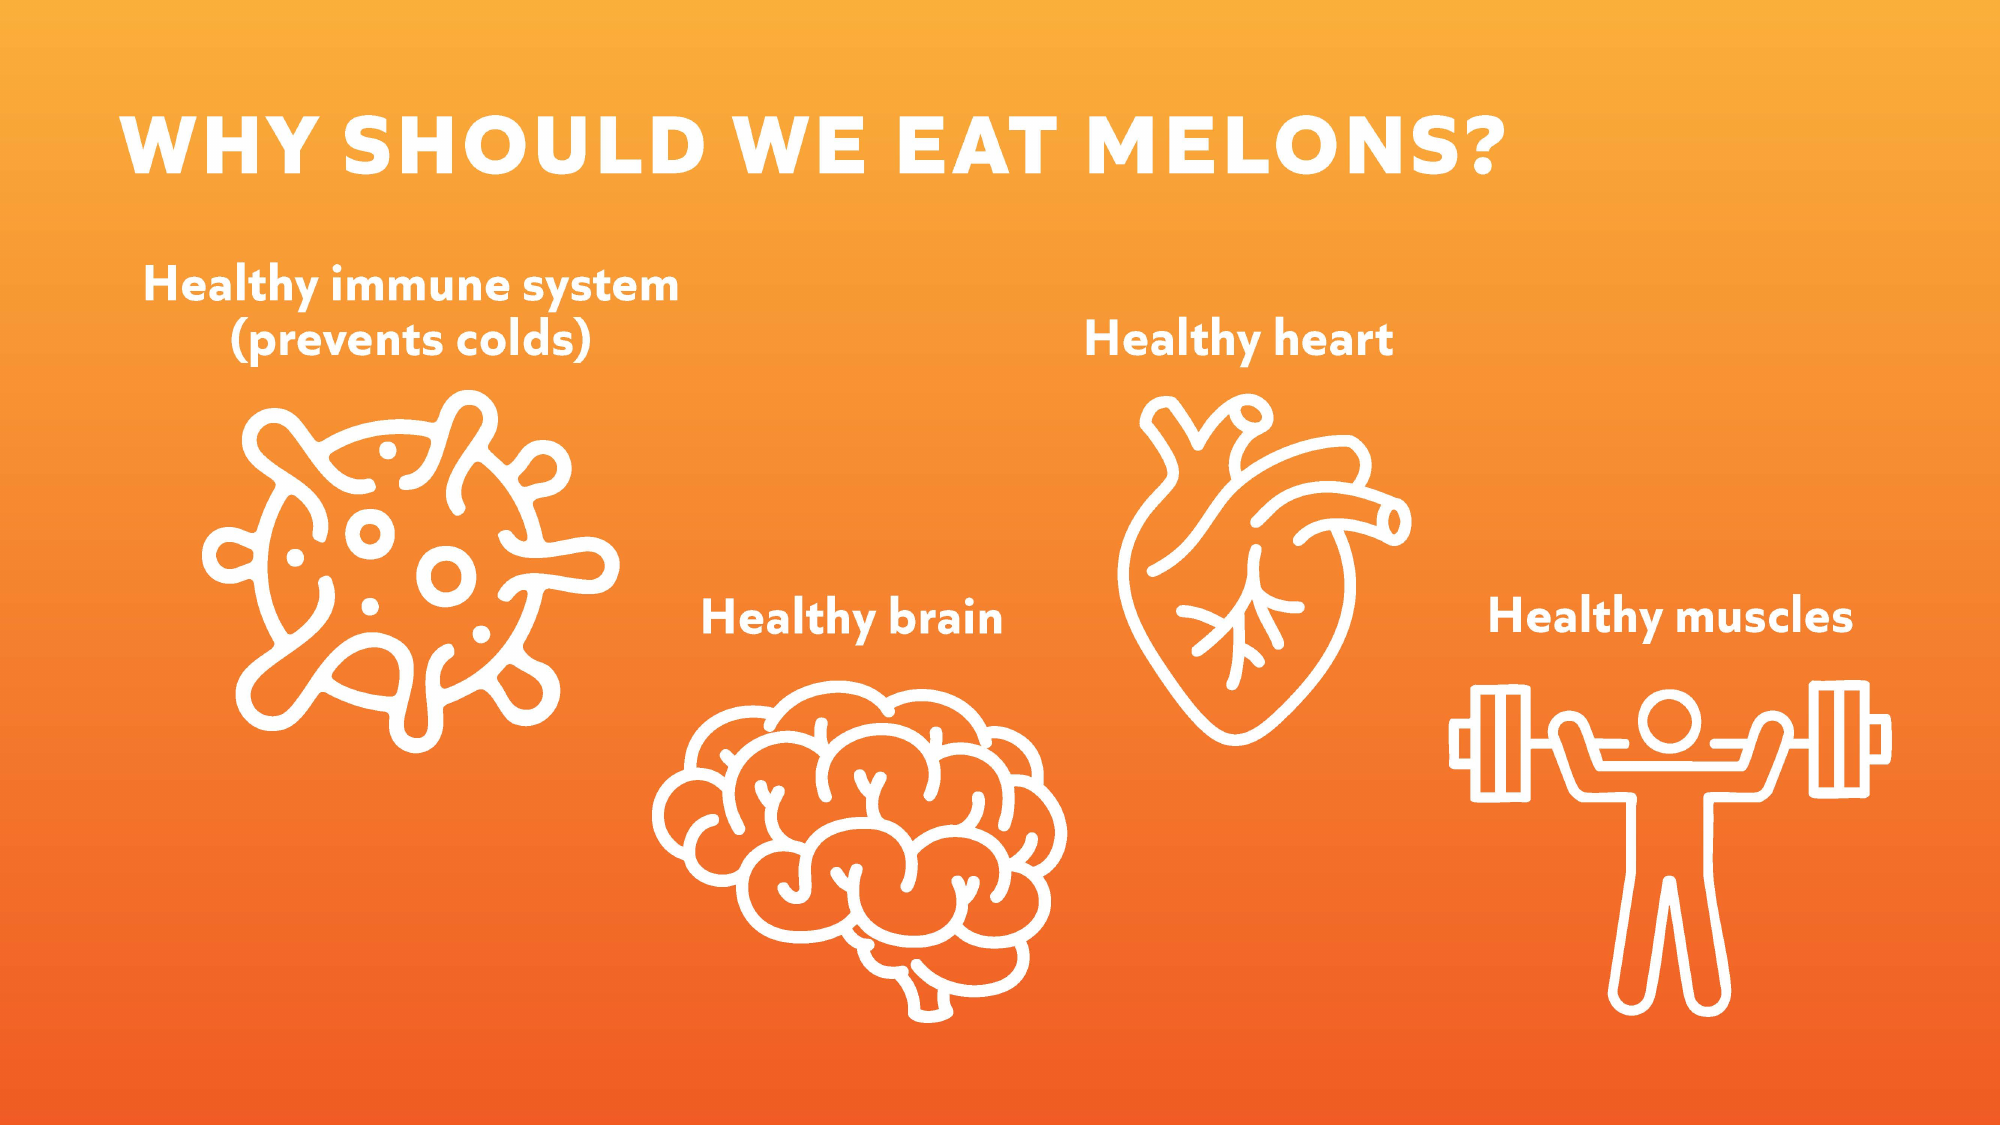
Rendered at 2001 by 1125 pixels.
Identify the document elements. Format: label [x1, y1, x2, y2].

list [0, 0, 2000, 1125]
